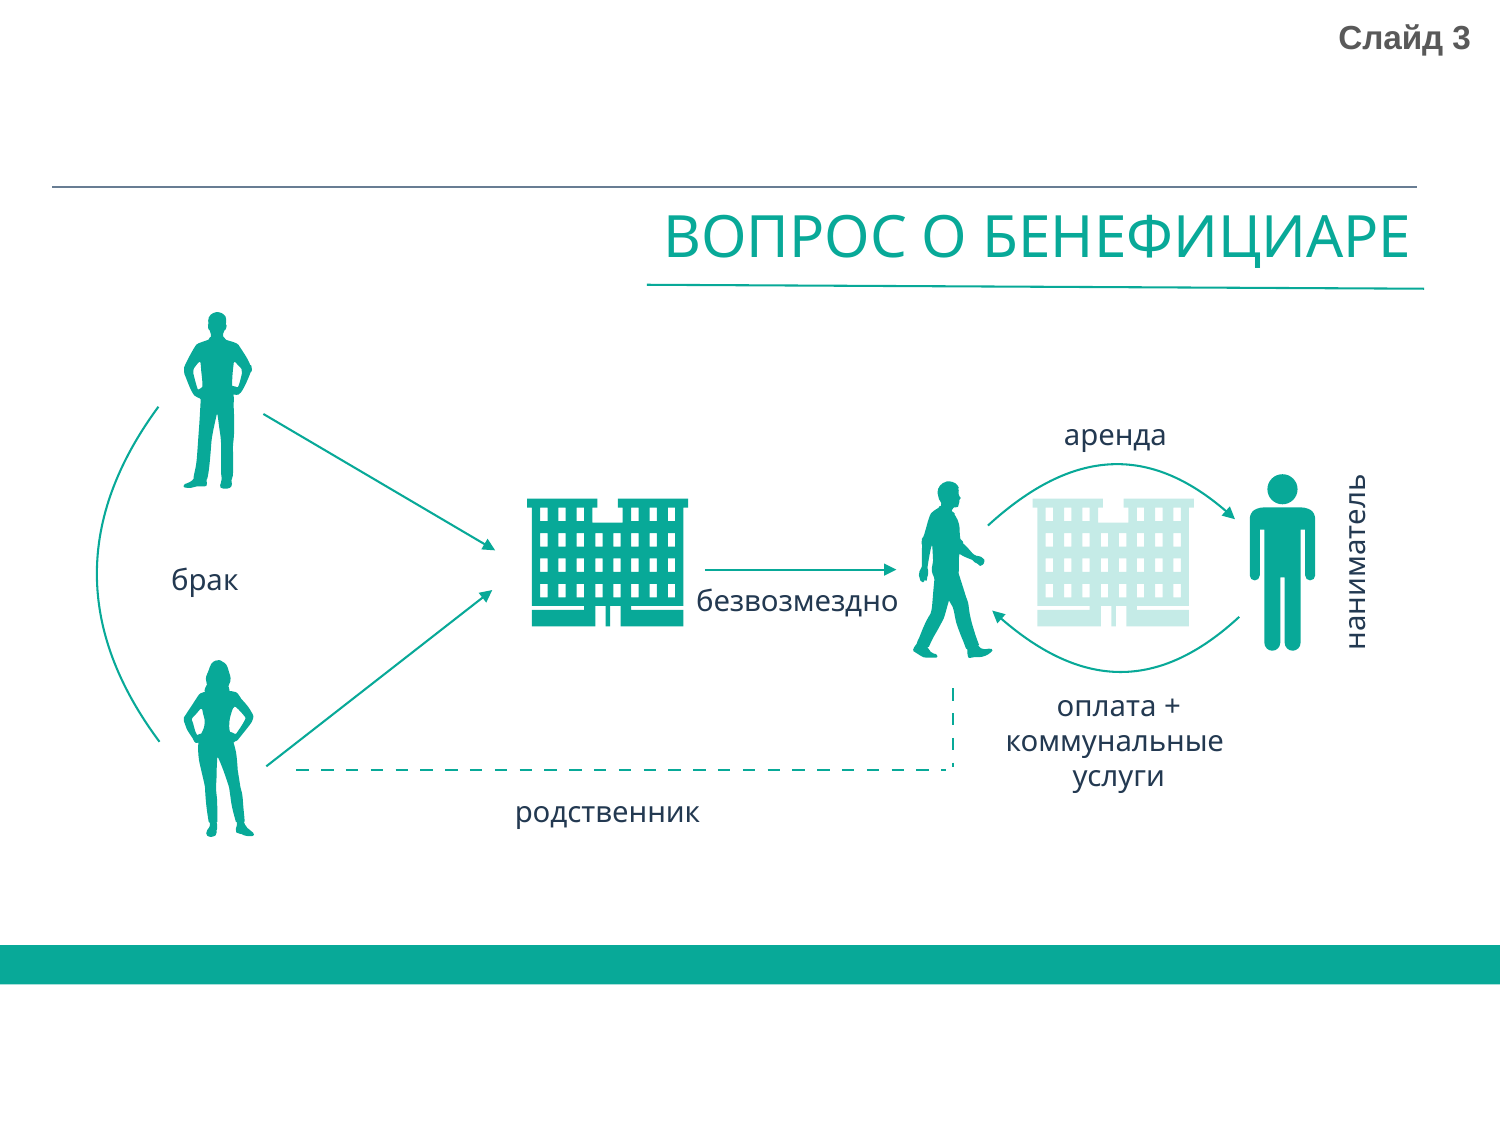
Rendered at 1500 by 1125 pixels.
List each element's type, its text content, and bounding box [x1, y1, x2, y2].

text_box [183, 312, 252, 489]
text_box [992, 610, 1240, 673]
text_box [1037, 521, 1189, 615]
text_box [183, 660, 255, 837]
text_box [987, 464, 1235, 526]
text_box [913, 481, 993, 658]
text_box наниматель [1328, 474, 1371, 651]
text_box Слайд 3 [1288, 9, 1486, 64]
text_box оплата + коммунальные услуги [1005, 687, 1232, 793]
text_box родственник [514, 785, 701, 828]
text_box безвозмездно [696, 575, 899, 618]
text_box [263, 413, 496, 551]
text_box [704, 563, 897, 575]
text_box брак [159, 553, 251, 596]
text_box [96, 406, 160, 742]
text_box [527, 498, 689, 627]
text_box [1249, 507, 1316, 651]
text_box [266, 590, 493, 767]
text_box [1267, 474, 1298, 505]
title вопрос о бенефициаре [627, 189, 1448, 289]
text_box аренда [1064, 409, 1168, 452]
